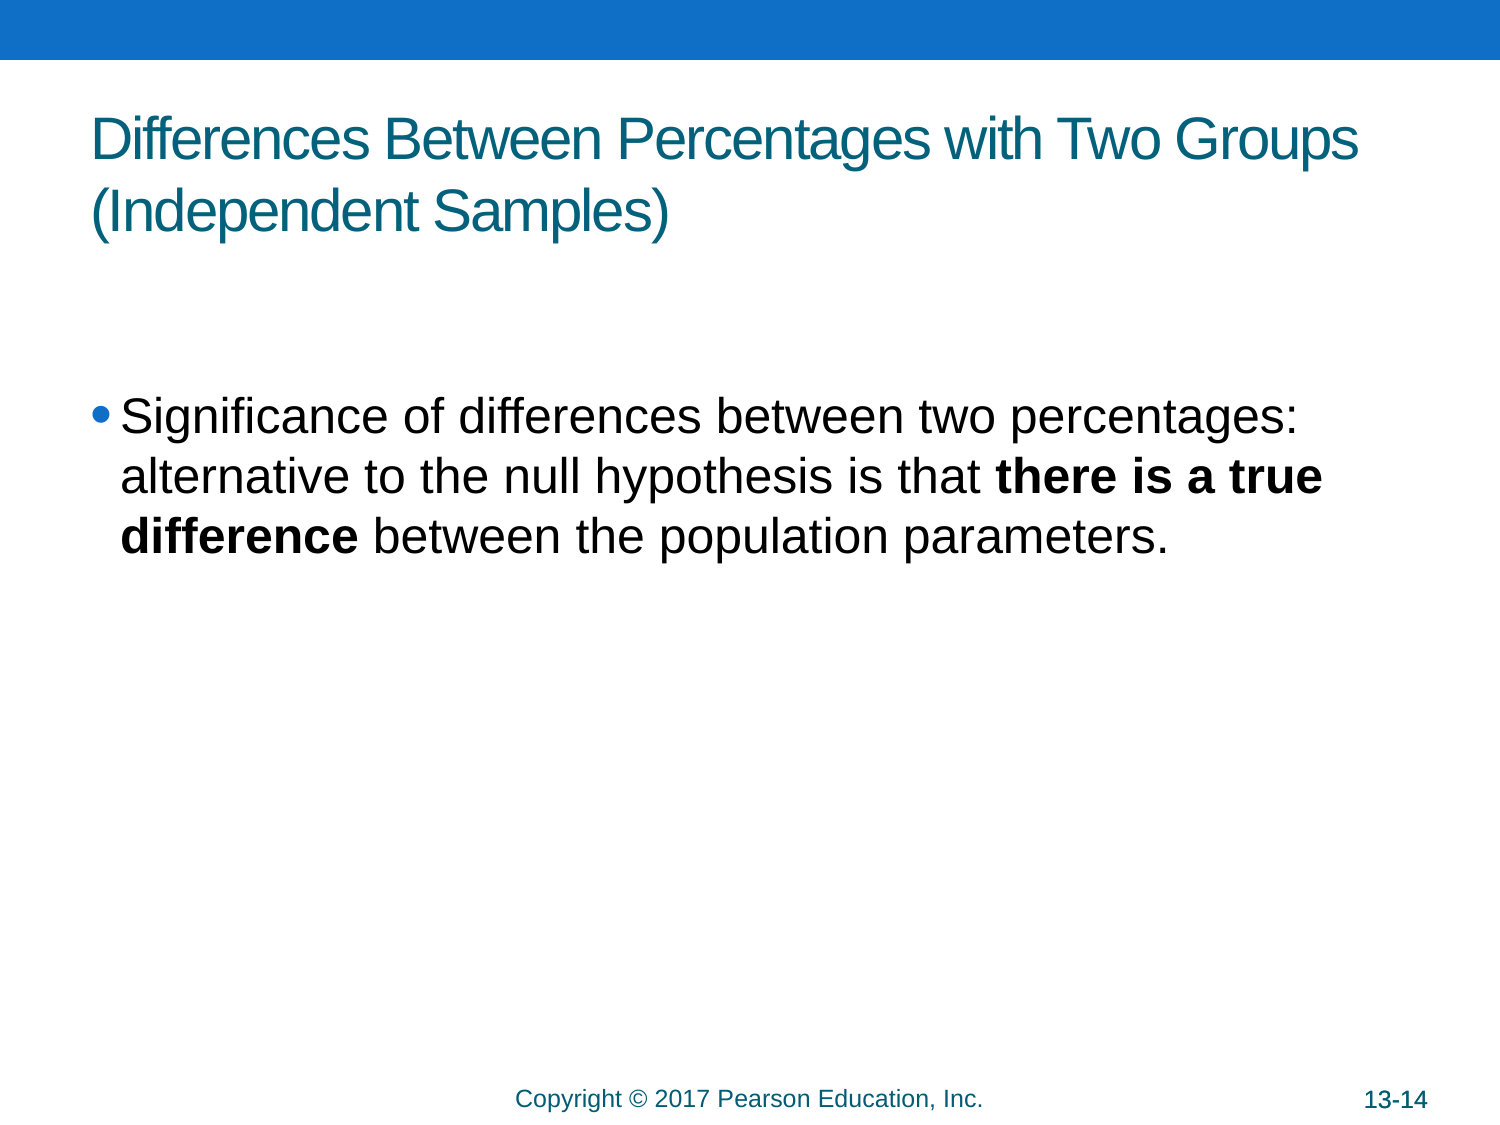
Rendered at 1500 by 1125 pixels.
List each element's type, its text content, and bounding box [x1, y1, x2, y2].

list Significance of differences between two percentages: alternative to the null hypothesis is that there is a true difference between the population parameters. [75, 376, 1425, 1125]
title Differences Between Percentages with Two Groups (Independent Samples) [75, 90, 1425, 253]
